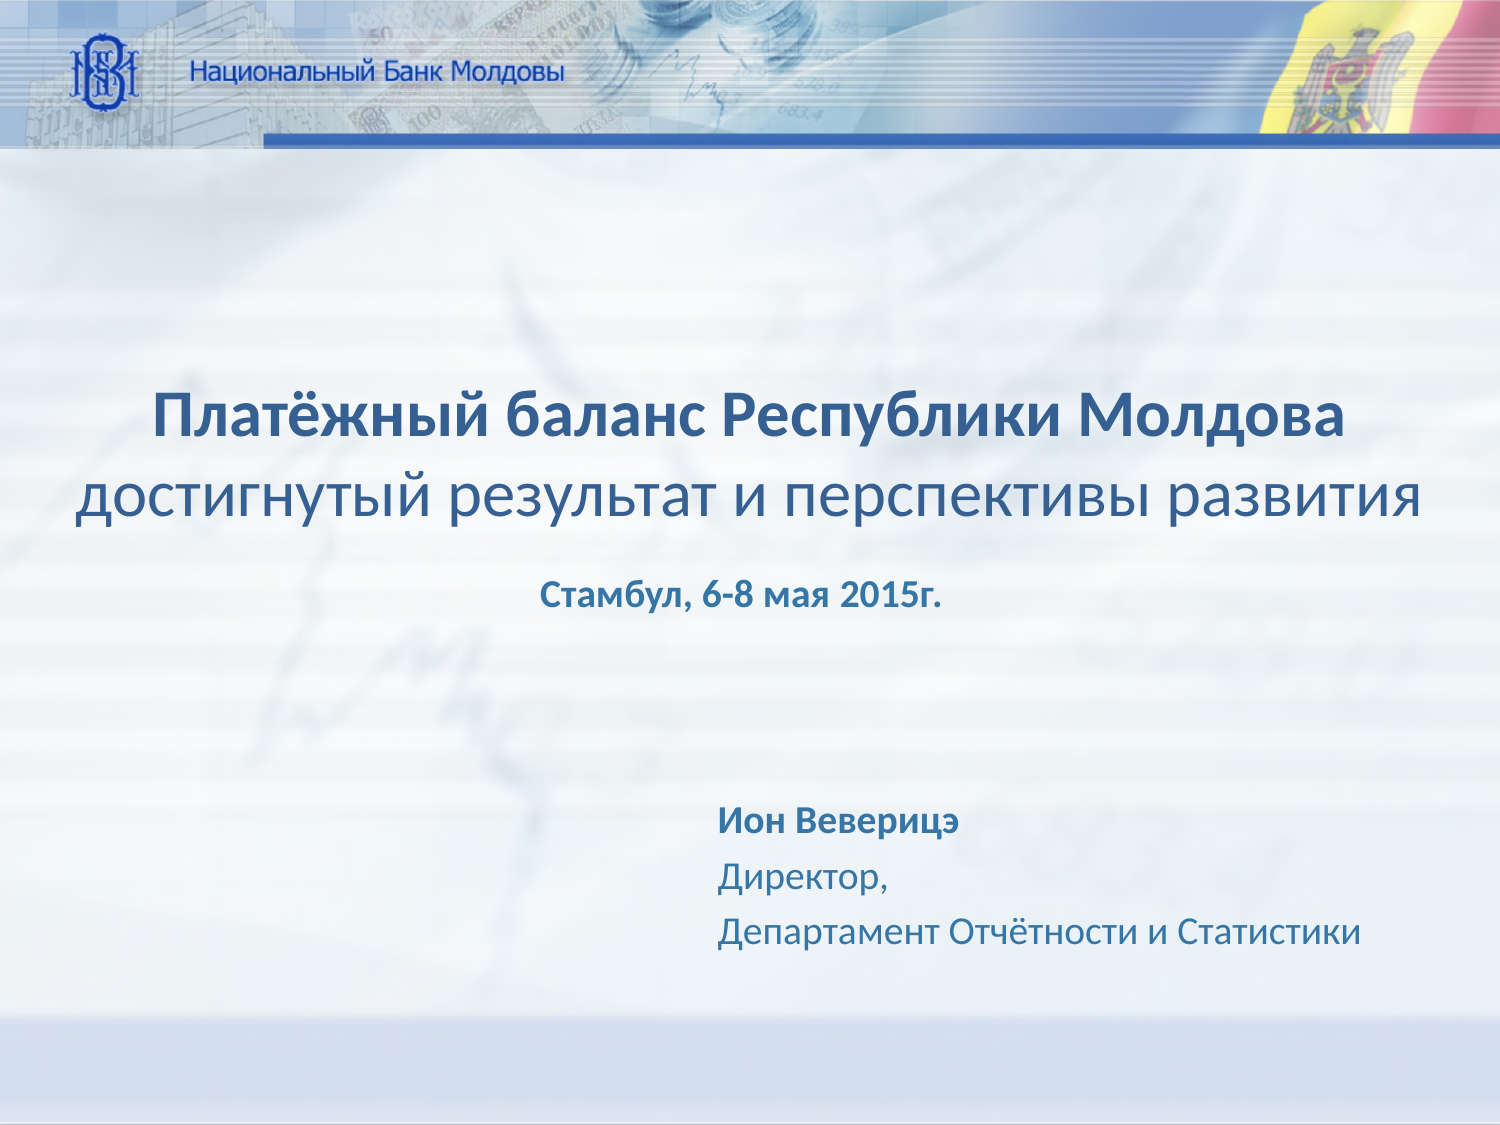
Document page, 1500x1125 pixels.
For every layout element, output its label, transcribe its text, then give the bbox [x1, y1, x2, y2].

text_box Стамбул, 6-8 мая 2015г. [525, 561, 963, 624]
title Платёжный баланс Республики Молдова достигнутый результат и перспективы развития [53, 349, 1447, 551]
subtitle Ион Веверицэ Директор, Департамент Отчётности и Статистики [702, 786, 1394, 965]
picture [0, 0, 1500, 149]
